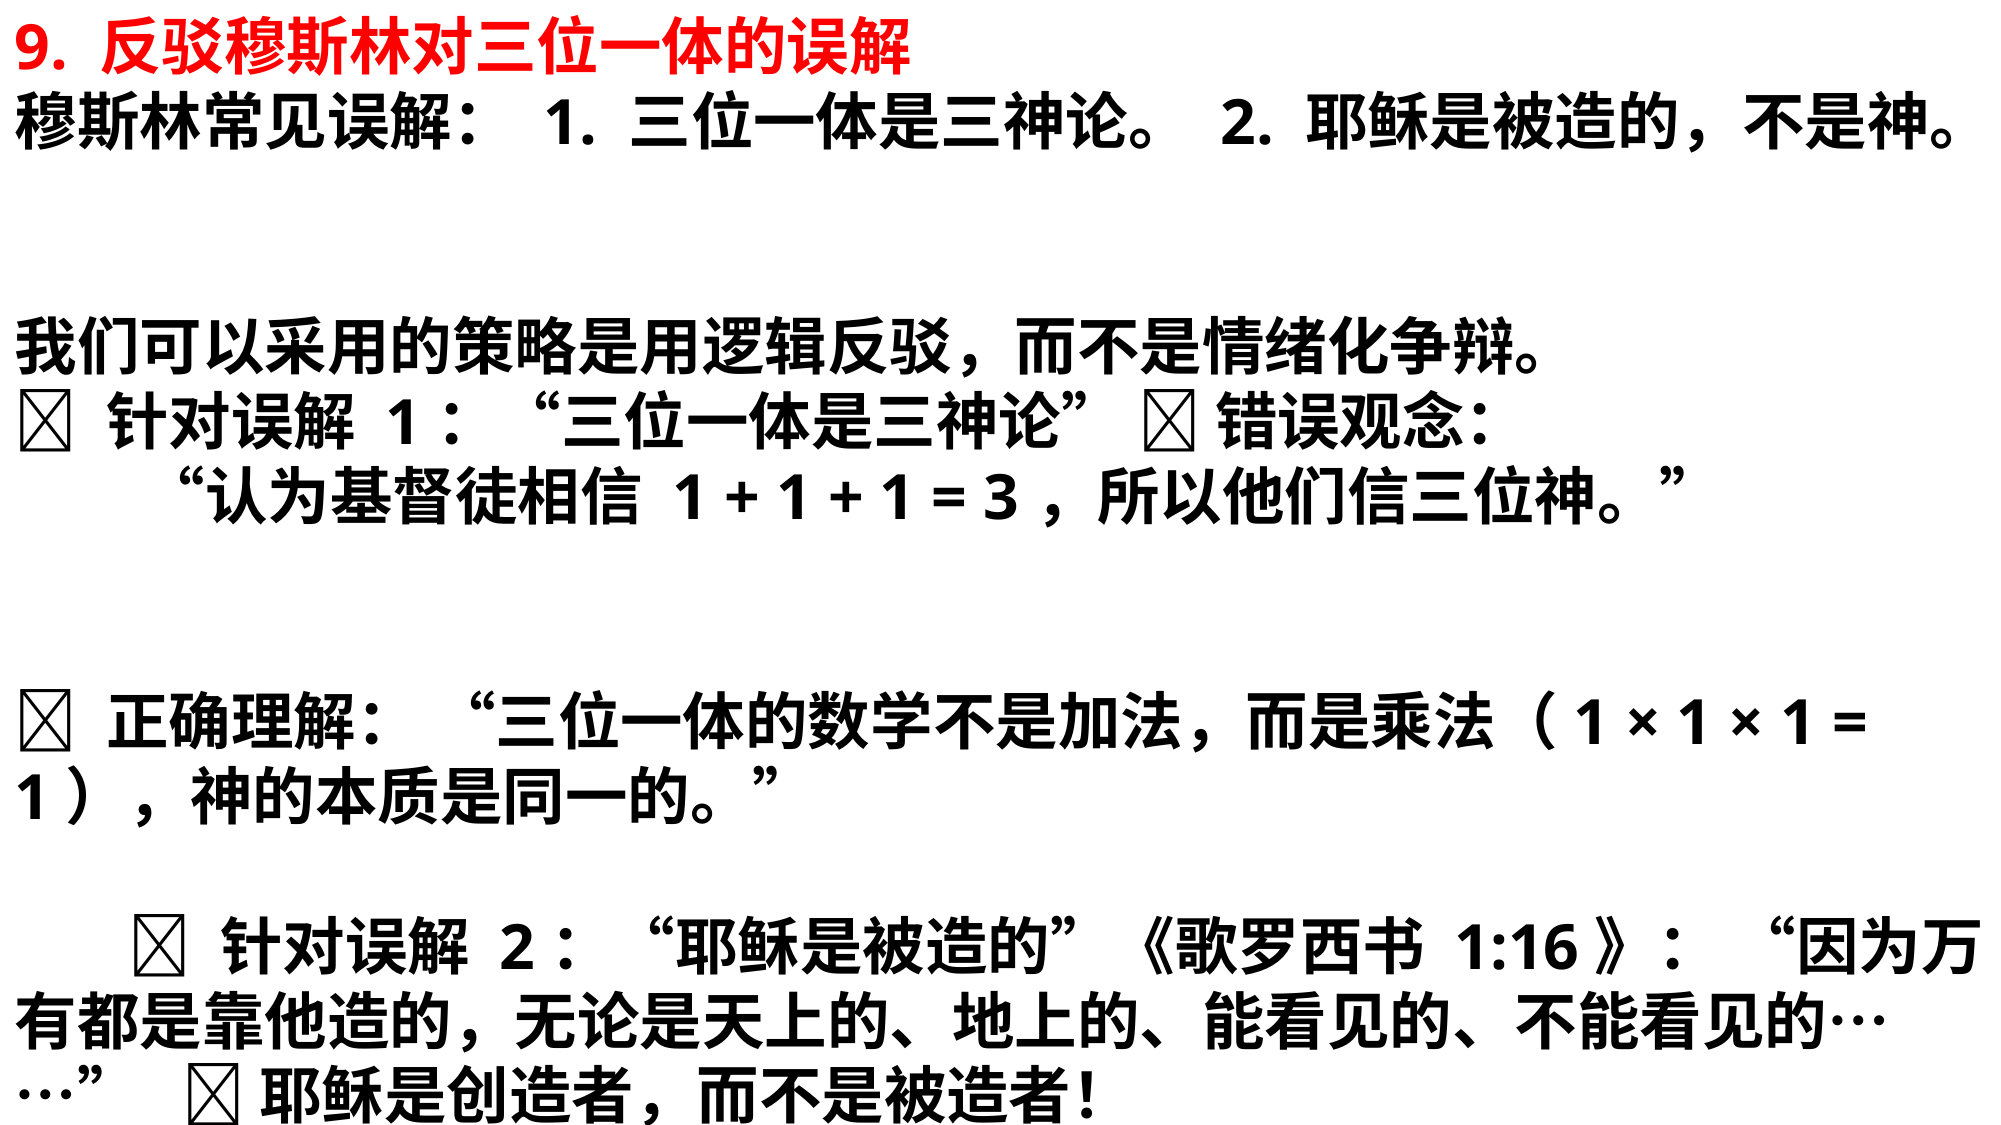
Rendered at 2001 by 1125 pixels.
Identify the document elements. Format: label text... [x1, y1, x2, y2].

text_box 9. 反驳穆斯林对三位一体的误解 穆斯林常见误解： 1. 三位一体是三神论。 2. 耶稣是被造的，不是神。 我们可以采用的策略是用逻辑反驳，而不是情绪化争辩。 📌 针对误解 1：“三位一体是三神论” ❌ 错误观念： “认为基督徒相信 1 + 1 + 1 = 3，所以他们信三位神。” ✅ 正确理解： “三位一体的数学不是加法，而是乘法（1 × 1 × 1 = 1），神的本质是同一的。” 📌 针对误解 2：“耶稣是被造的”《歌罗西书 1:16》： “因为万有都是靠他造的，无论是天上的、地上的、能看见的、不能看见的……” 💡 耶稣是创造者，而不是被造者！ [0, 0, 2000, 1125]
